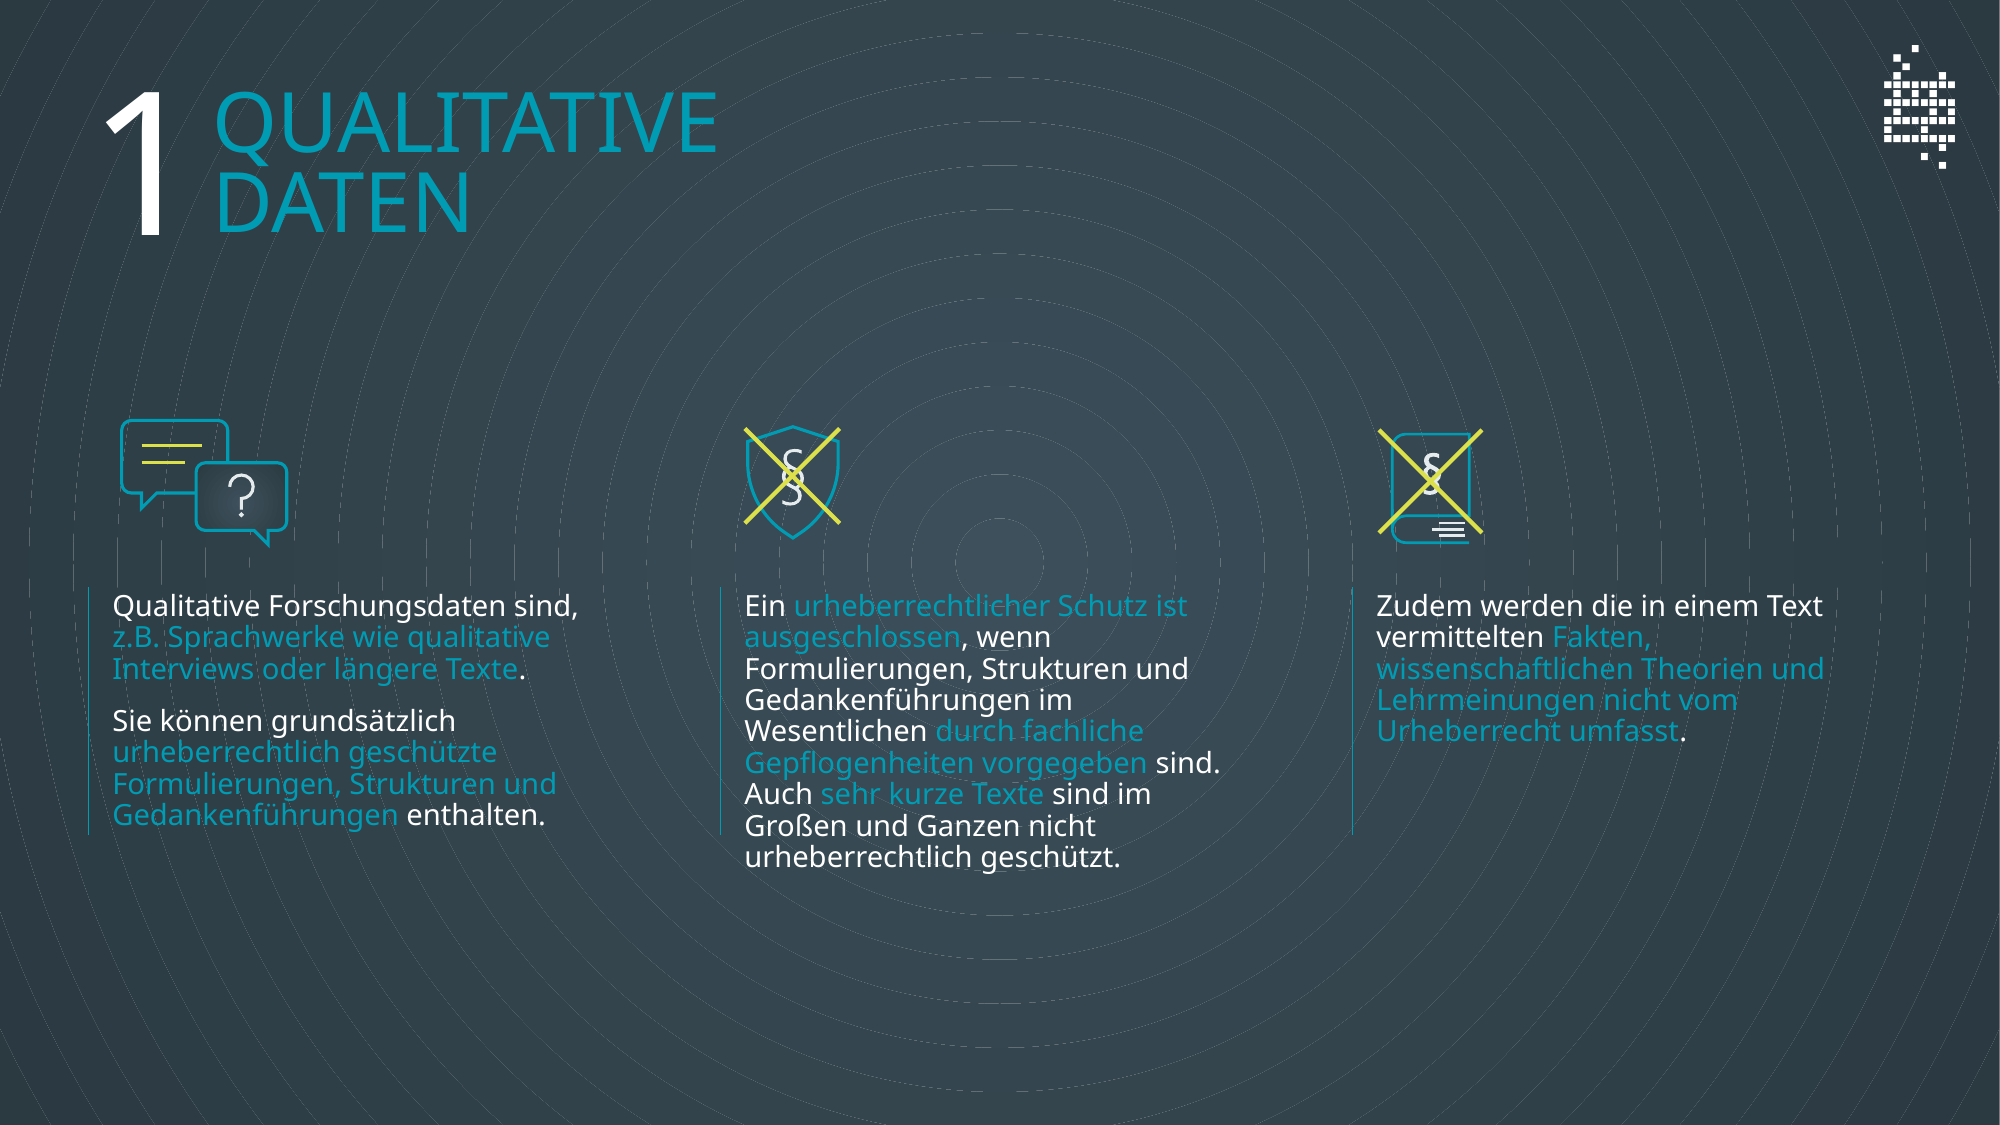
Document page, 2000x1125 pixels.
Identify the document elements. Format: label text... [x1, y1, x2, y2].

title Qualitative Daten [88, 88, 1911, 402]
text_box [747, 533, 837, 538]
list Zudem werden die in einem Text vermittelten Fakten, wissenschaftlichen Theorien und Lehrmeinungen nicht vom Urheberrecht umfasst. [1352, 483, 1911, 985]
list Qualitative Forschungsdaten sind, z.B. Sprachwerke wie qualitative Interviews oder längere Texte. Sie können grundsätzlich urheberrechtlich geschützte Formulierungen, Strukturen und Gedankenführungen enthalten. [88, 483, 647, 985]
list Ein urheberrechtlicher Schutz ist ausgeschlossen, wenn Formulierungen, Strukturen und Gedankenführungen im Wesentlichen durch fachliche Gepflogenheiten vorgegeben sind. Auch sehr kurze Texte sind im Großen und Ganzen nicht urheberrechtlich geschützt. [720, 483, 1279, 985]
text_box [744, 428, 840, 524]
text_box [1378, 429, 1483, 534]
picture [1884, 45, 1955, 169]
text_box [195, 462, 286, 545]
text_box [0, 0, 2000, 1125]
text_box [121, 420, 228, 508]
text_box 1 [88, 35, 325, 251]
